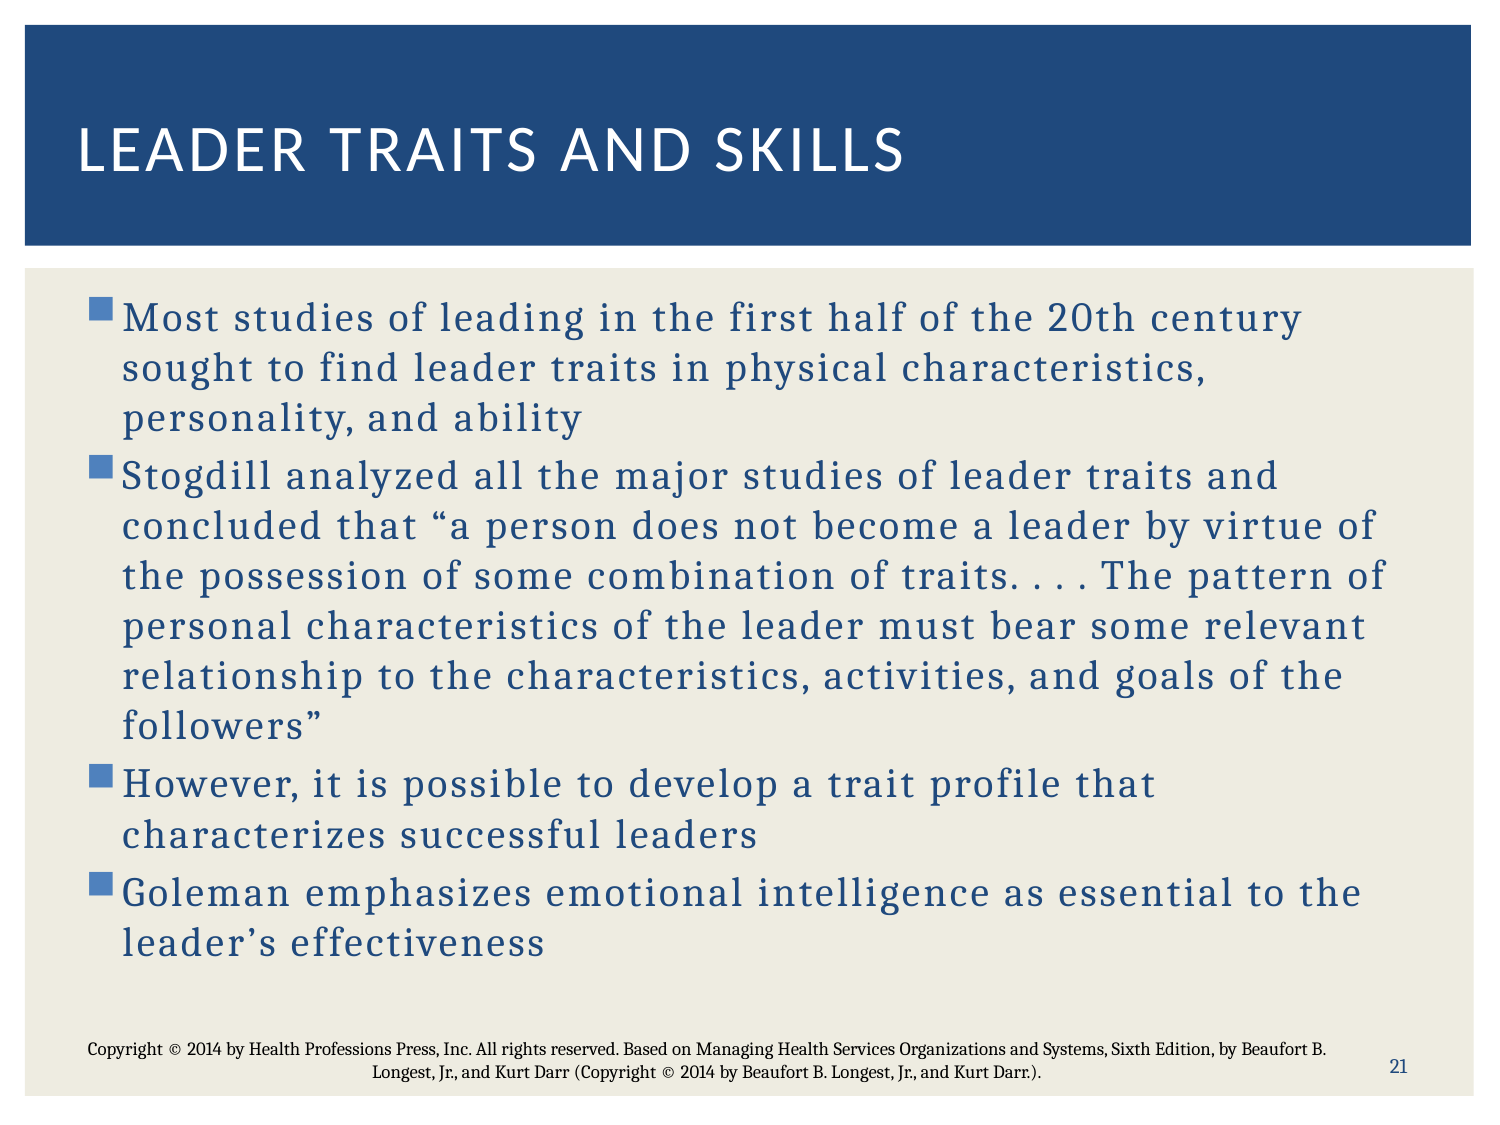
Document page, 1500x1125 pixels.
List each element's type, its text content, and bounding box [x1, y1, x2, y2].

title Leader Traits and Skills [62, 58, 1438, 232]
slide_number 21 [1349, 1041, 1448, 1089]
list Most studies of leading in the first half of the 20th century sought to find leader traits in physical characteristics, personality, and ability Stogdill analyzed all the major studies of leader traits and concluded that “a person does not become a leader by virtue of the possession of some combination of traits. . . . The pattern of personal characteristics of the leader must bear some relevant relationship to the characteristics, activities, and goals of the followers” However, it is possible to develop a trait profile that characterizes successful leaders Goleman emphasizes emotional intelligence as essential to the leader’s effectiveness [62, 281, 1442, 1005]
